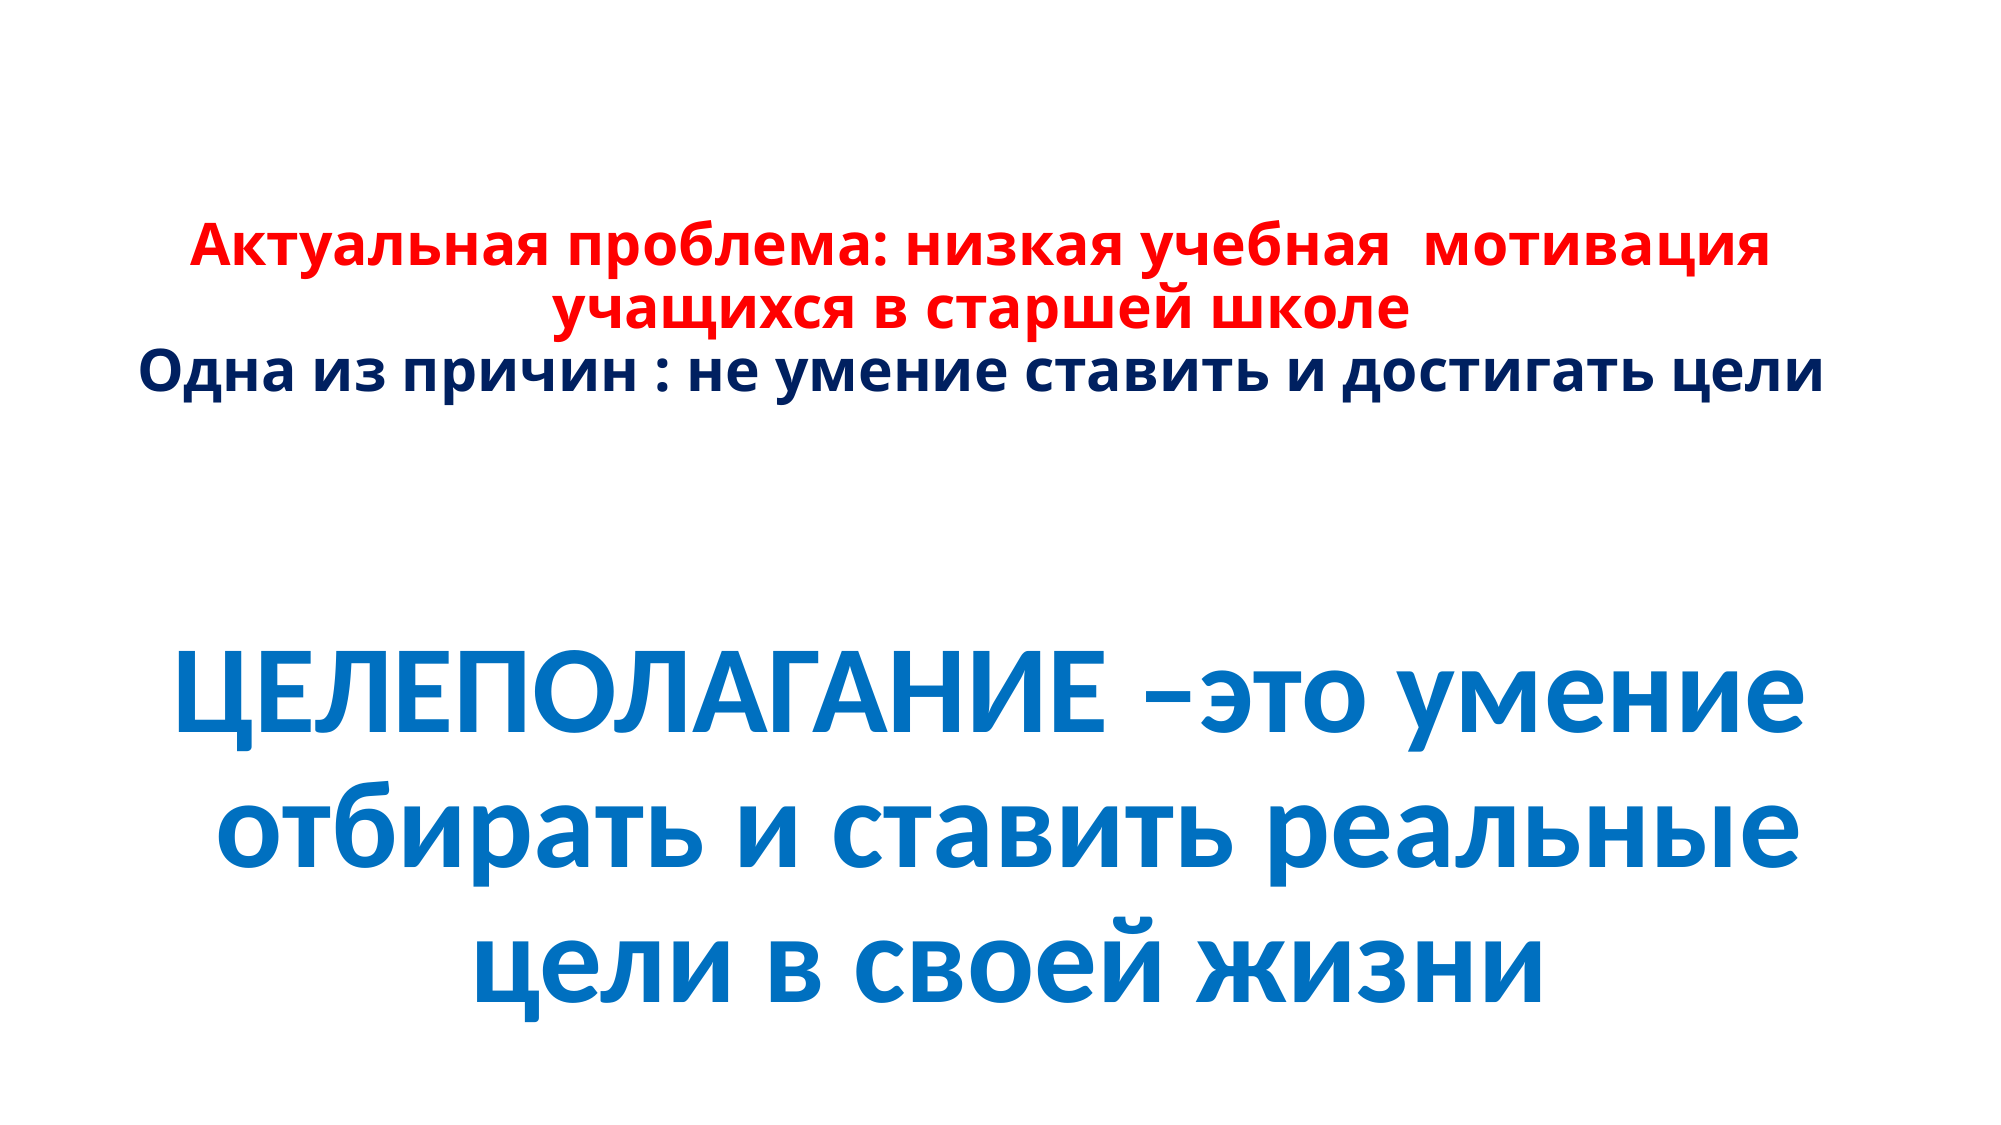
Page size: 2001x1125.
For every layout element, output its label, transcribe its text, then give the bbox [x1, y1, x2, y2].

list ЦЕЛЕПОЛАГАНИЕ –это умение отбирать и ставить реальные цели в своей жизни [128, 616, 1854, 1074]
title Актуальная проблема: низкая учебная мотивация учащихся в старшей школе Одна из причин : не умение ставить и достигать цели [119, 200, 1845, 419]
